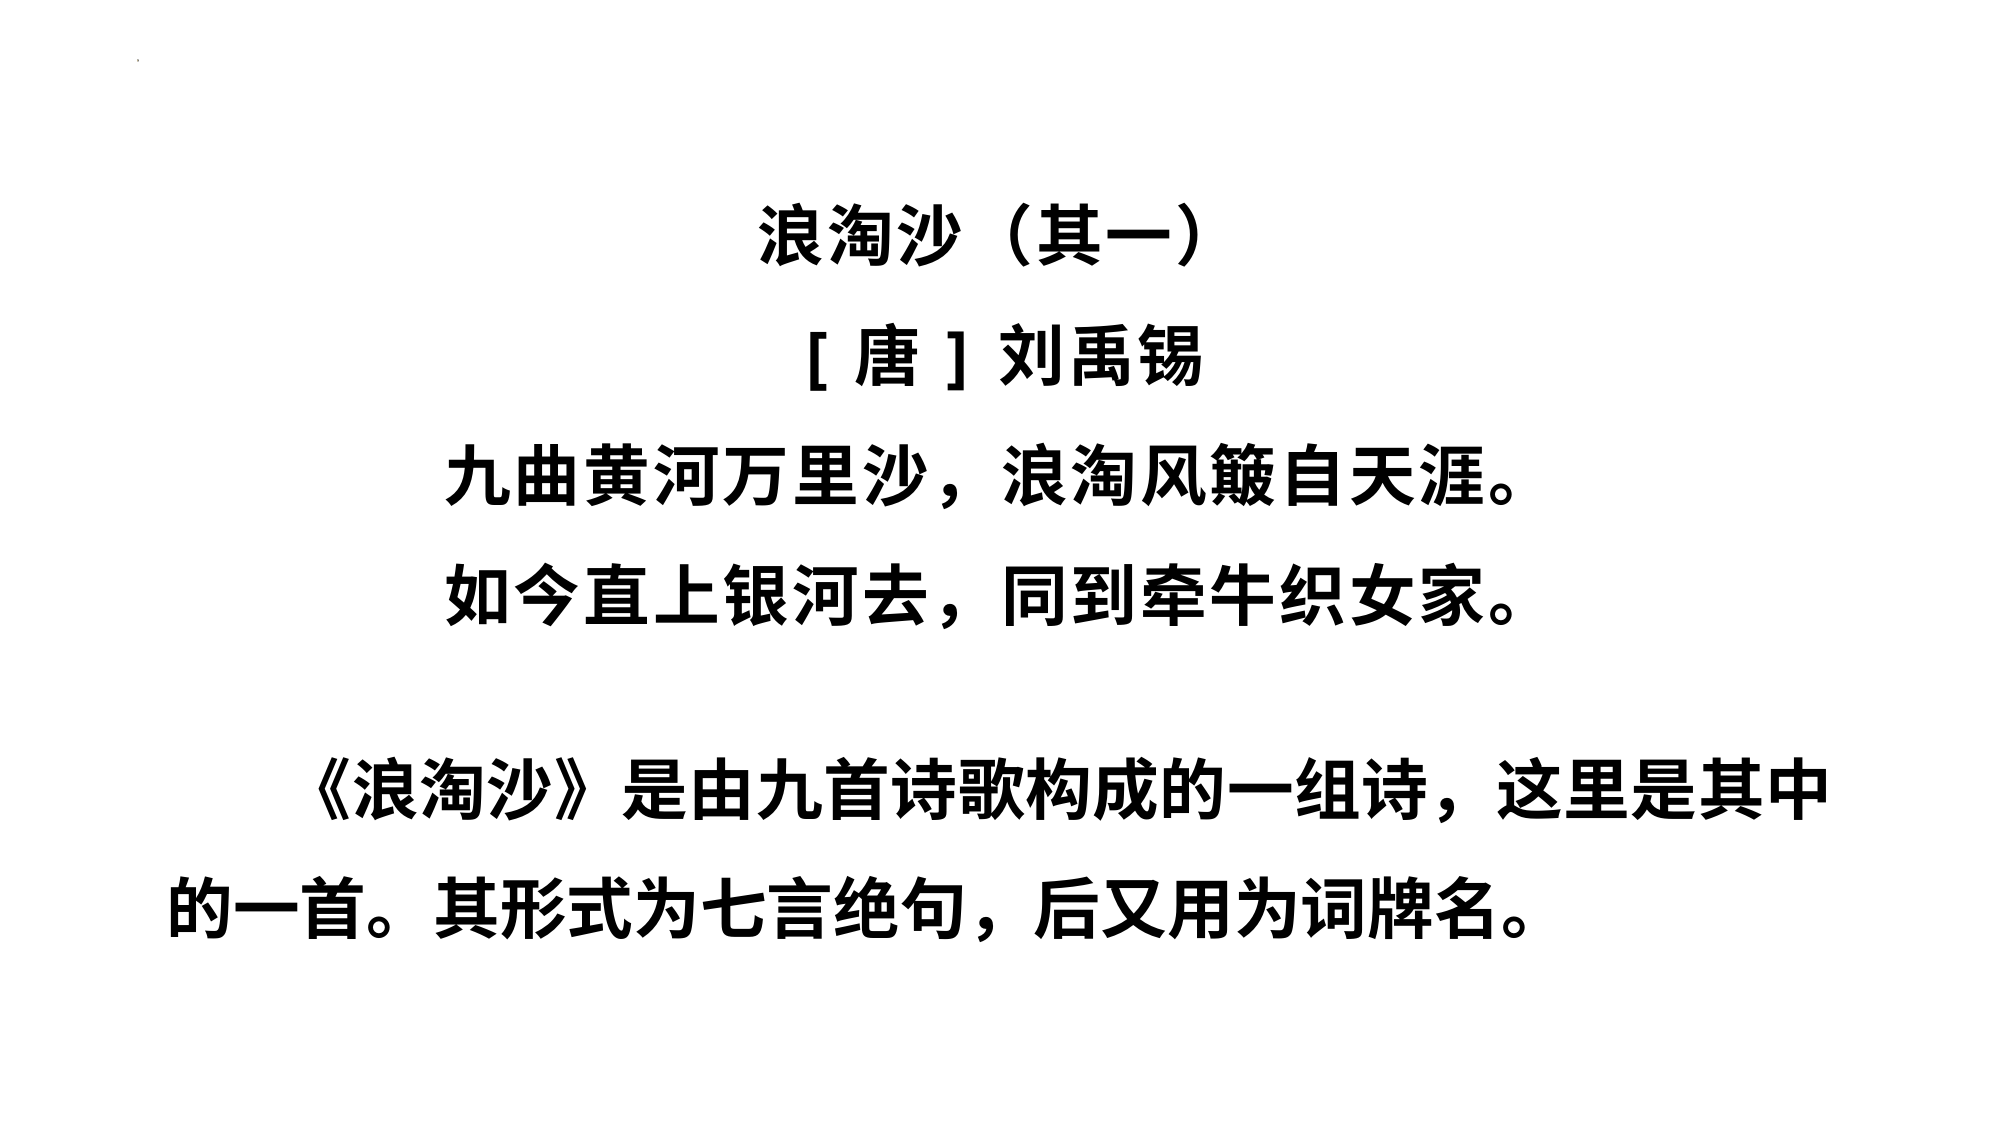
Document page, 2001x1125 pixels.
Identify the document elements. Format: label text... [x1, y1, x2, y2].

text_box 《浪淘沙》是由九首诗歌构成的一组诗，这里是其中的一首。其形式为七言绝句，后又用为词牌名。 [151, 700, 1849, 955]
text_box 浪淘沙（其一） [唐]刘禹锡 九曲黄河万里沙，浪淘风簸自天涯。 如今直上银河去，同到牵牛织女家。 [151, 150, 1849, 637]
